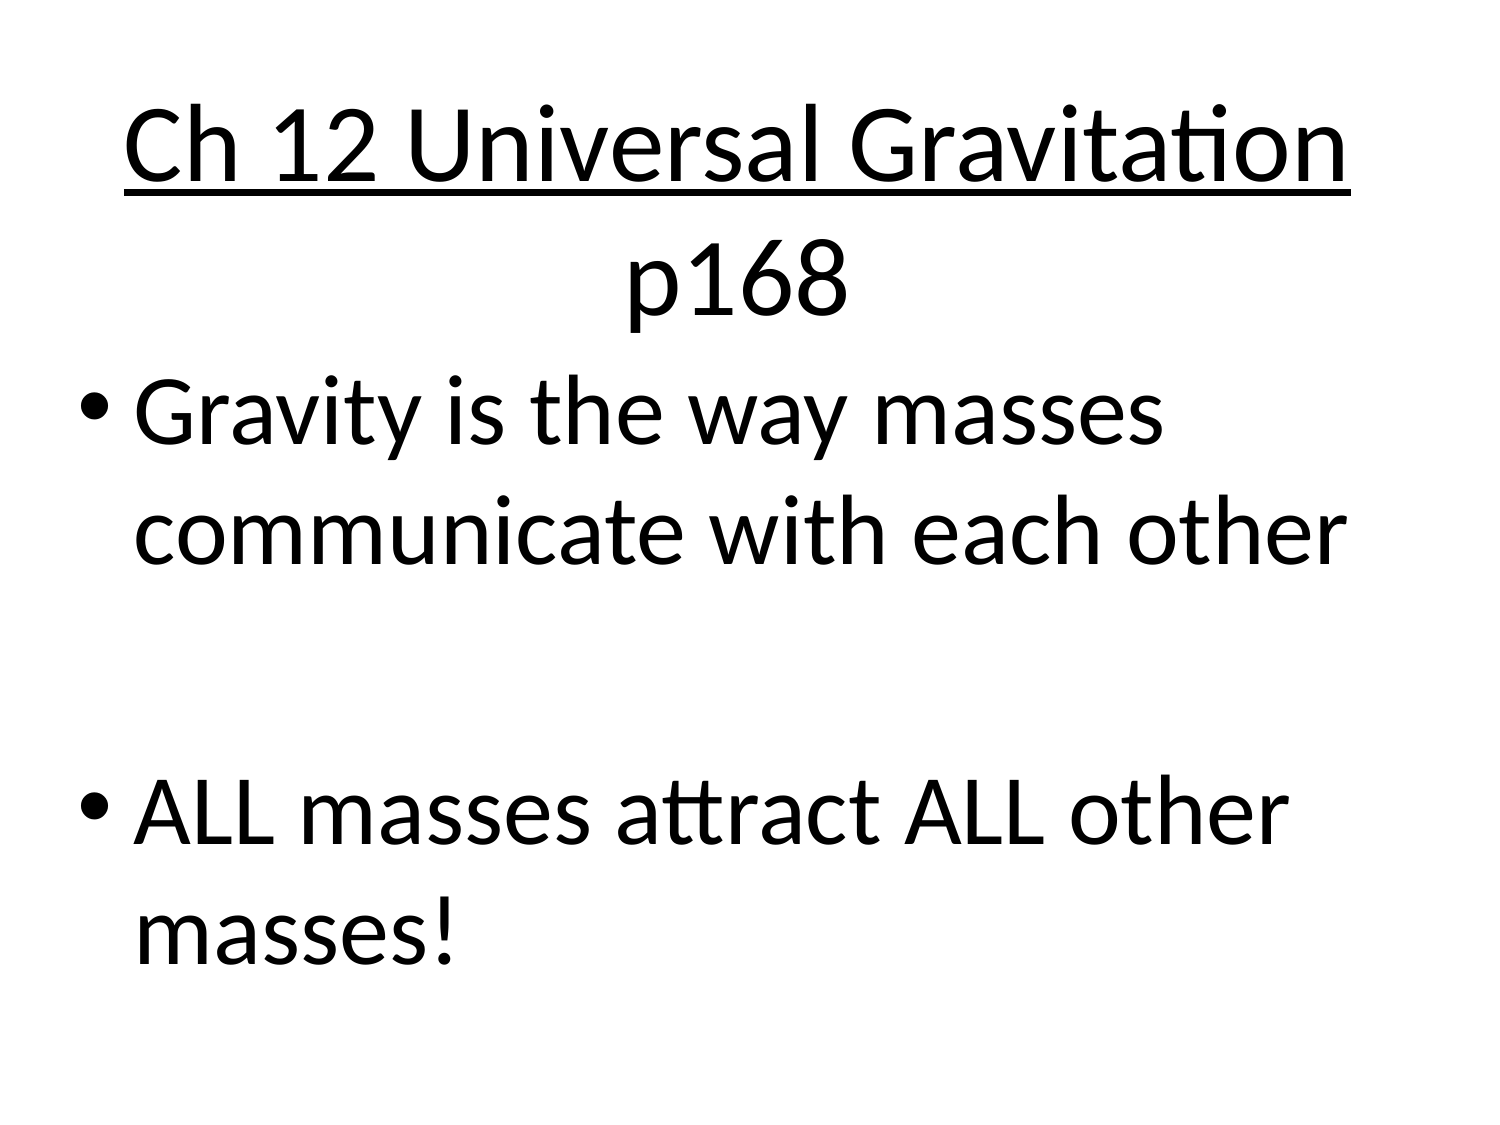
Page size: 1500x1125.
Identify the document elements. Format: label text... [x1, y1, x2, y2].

title Ch 12 Universal Gravitation p168 [50, 62, 1425, 346]
list Gravity is the way masses communicate with each other ALL masses attract ALL other masses! [62, 337, 1463, 1038]
